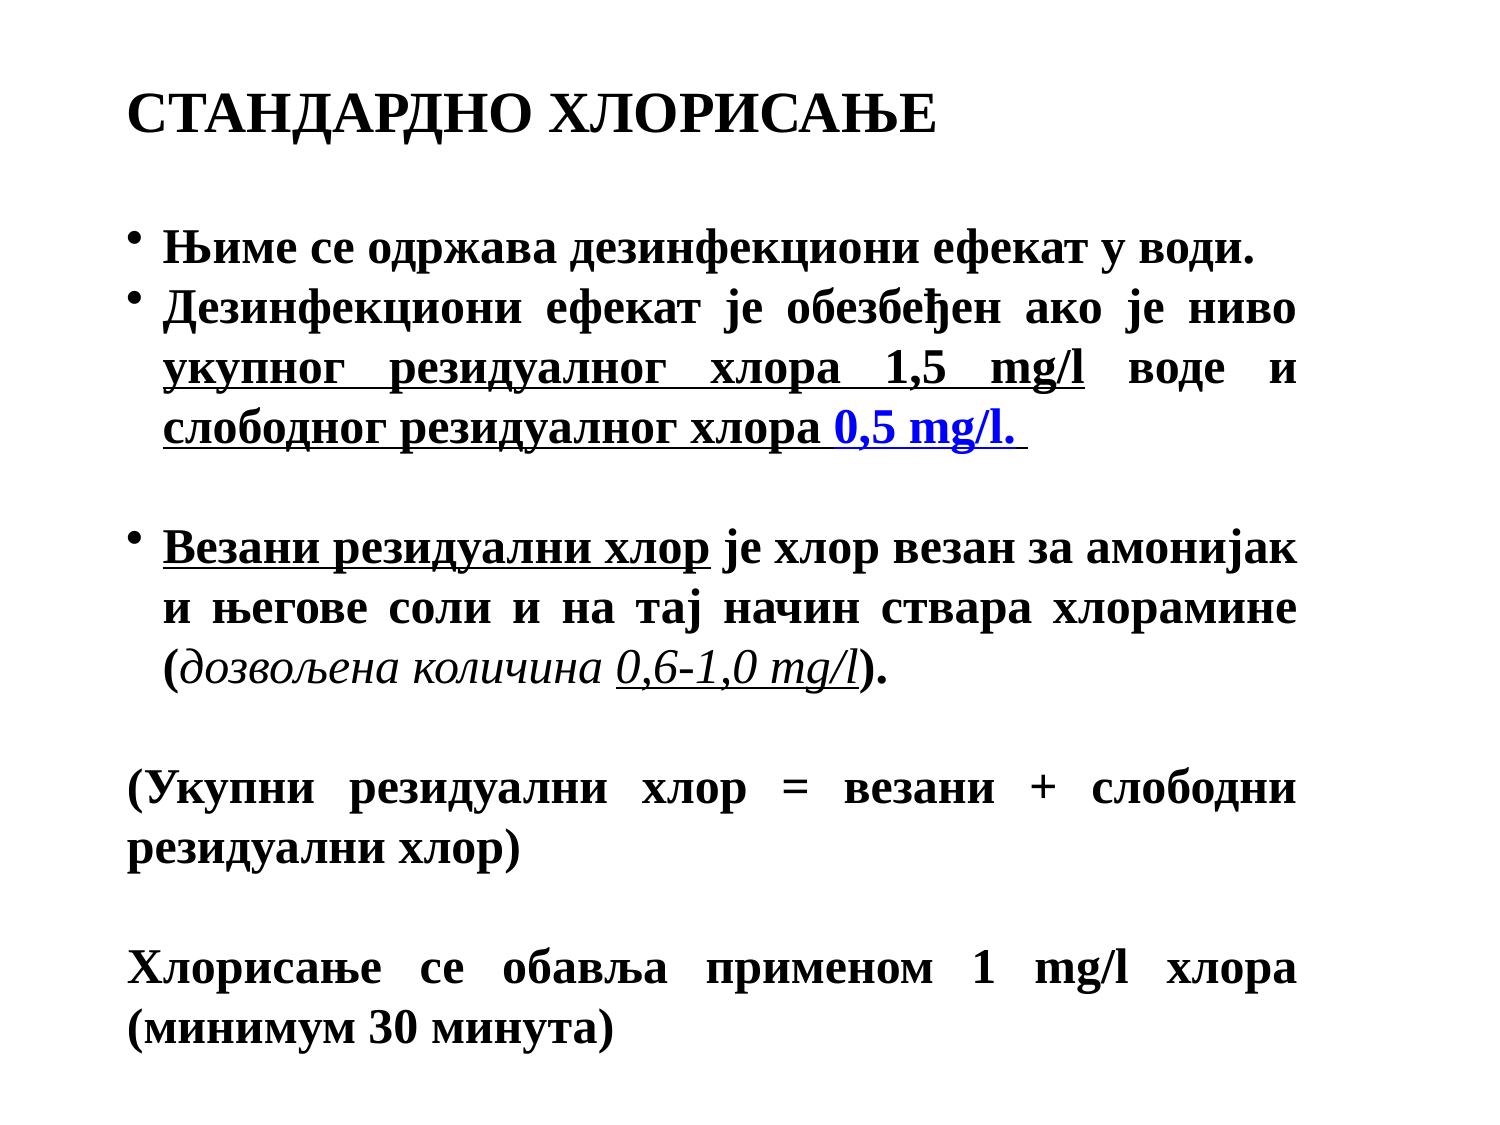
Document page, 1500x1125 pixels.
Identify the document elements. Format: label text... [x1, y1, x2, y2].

text_box СТАНДАРДНО ХЛОРИСАЊЕ Њиме се одржава дезинфекциони ефекат у води. Дезинфекциони ефекат је обезбеђен ако је ниво укупног резидуалног хлора 1,5 mg/l воде и слободног резидуалног хлора 0,5 mg/l. Везани резидуални хлор је хлор везан за амонијак и његове соли и на тај начин ствaра хлорамине (дозвољена количина 0,6-1,0 mg/l). (Укупни резидуални хлор = везани + слободни резидуални хлор) Хлорисање се обавља применом 1 mg/l хлора (минимум 30 минута) [112, 66, 1313, 1061]
